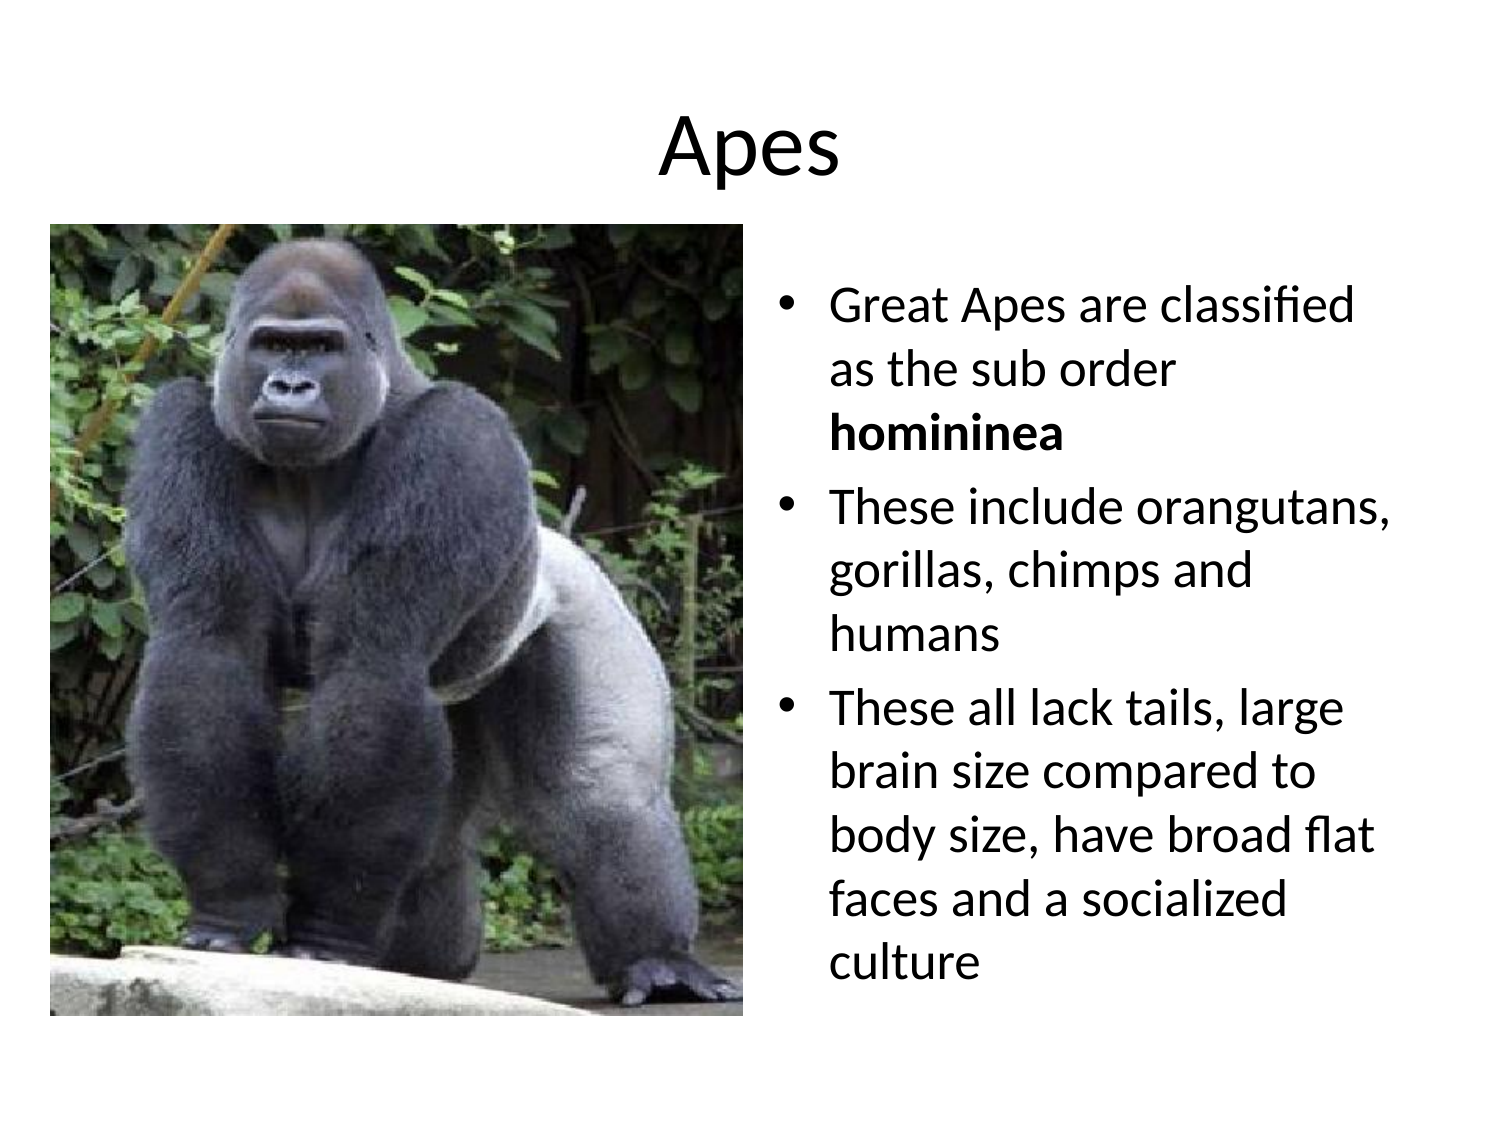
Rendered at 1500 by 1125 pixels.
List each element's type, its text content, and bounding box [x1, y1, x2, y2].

picture [49, 224, 743, 1016]
list Great Apes are classified as the sub order homininea These include orangutans, gorillas, chimps and humans These all lack tails, large brain size compared to body size, have broad flat faces and a socialized culture [762, 262, 1425, 1005]
title Apes [75, 45, 1425, 233]
